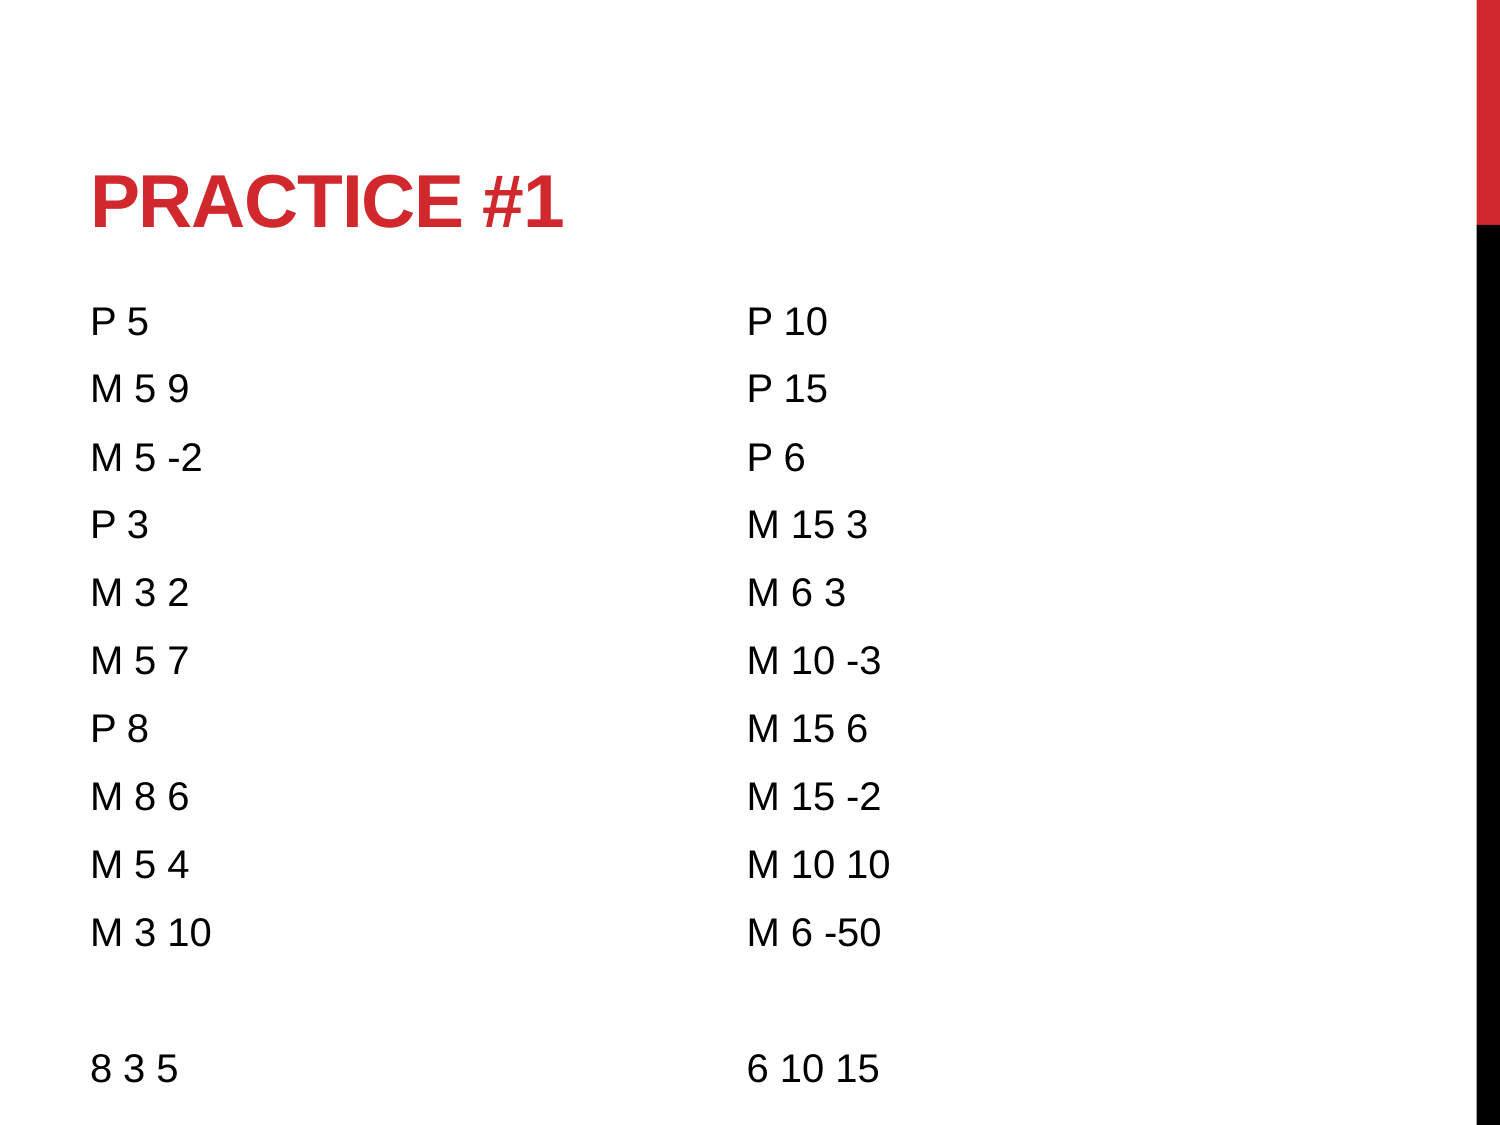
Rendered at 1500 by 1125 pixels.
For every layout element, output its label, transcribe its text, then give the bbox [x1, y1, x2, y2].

list P 5 M 5 9 M 5 -2 P 3 M 3 2 M 5 7 P 8 M 8 6 M 5 4 M 3 10 8 3 5 [75, 287, 707, 1102]
title Practice #1 [75, 25, 1025, 250]
text_box P 10 P 15 P 6 M 15 3 M 6 3 M 10 -3 M 15 6 M 15 -2 M 10 10 M 6 -50 6 10 15 [731, 287, 1364, 1102]
